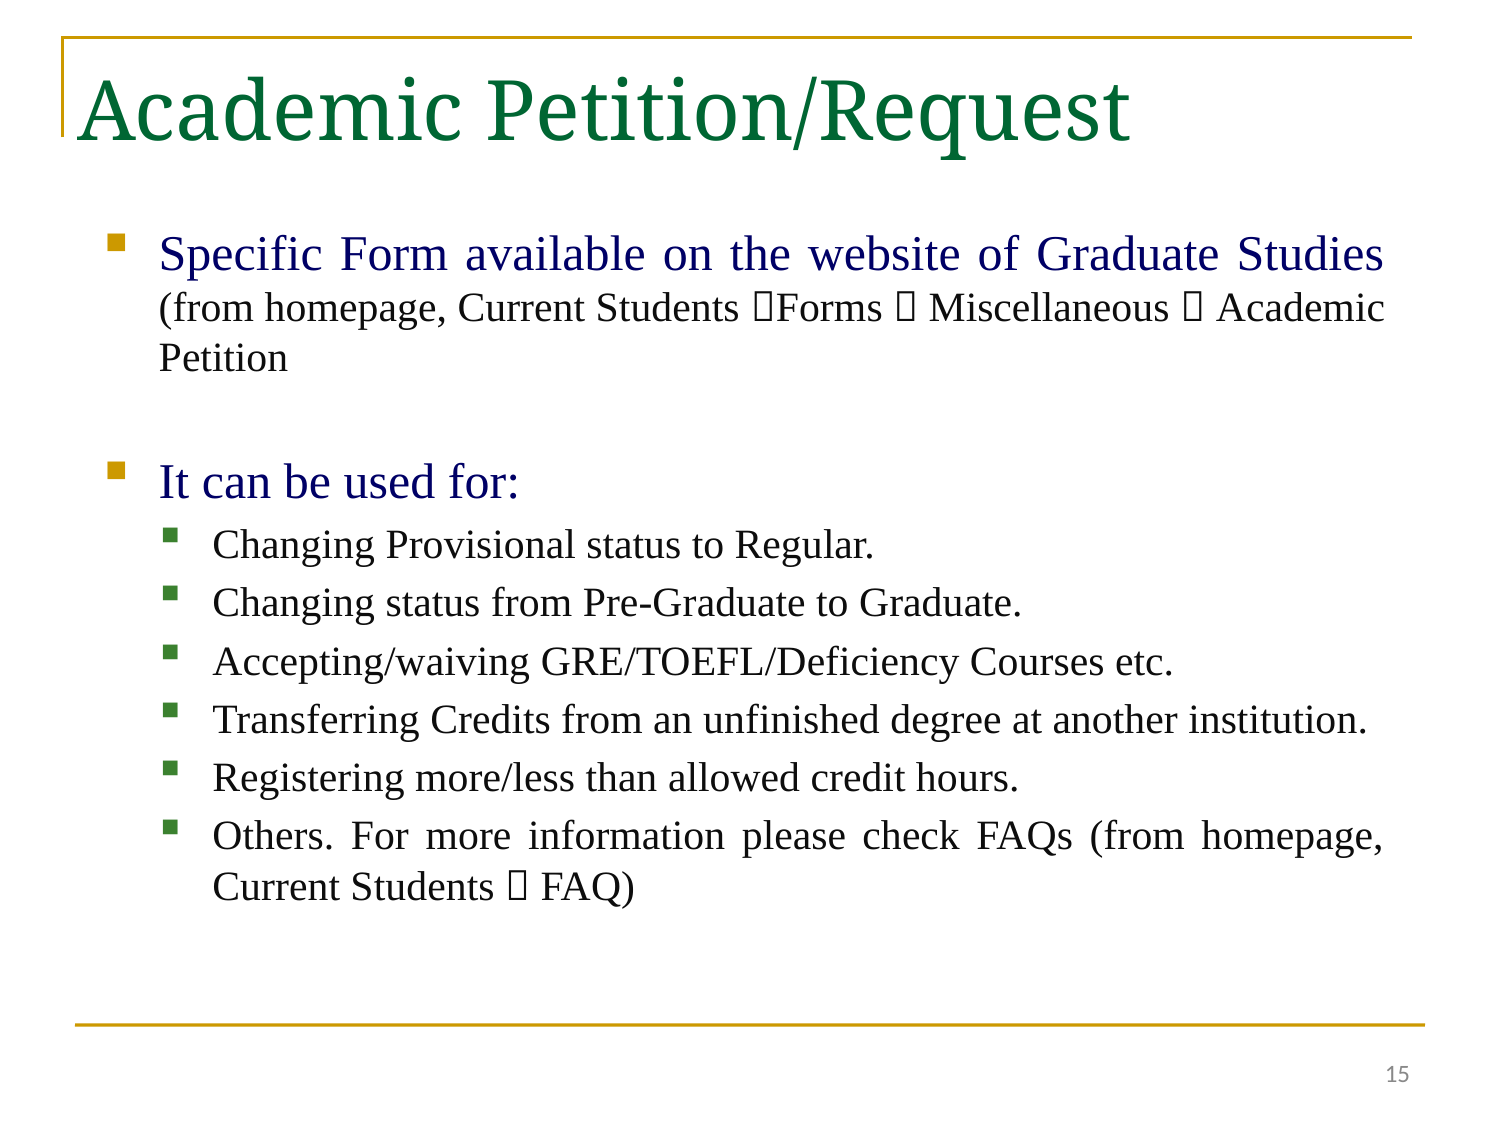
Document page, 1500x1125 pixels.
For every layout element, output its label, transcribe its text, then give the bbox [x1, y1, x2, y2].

text_box Specific Form available on the website of Graduate Studies (from homepage, Current Students Forms  Miscellaneous  Academic Petition It can be used for: Changing Provisional status to Regular. Changing status from Pre-Graduate to Graduate. Accepting/waiving GRE/TOEFL/Deficiency Courses etc. Transferring Credits from an unfinished degree at another institution. Registering more/less than allowed credit hours. Others. For more information please check FAQs (from homepage, Current Students  FAQ) [87, 212, 1400, 988]
text_box Academic Petition/Request [62, 49, 1450, 188]
text_box 15 [1074, 1042, 1425, 1103]
